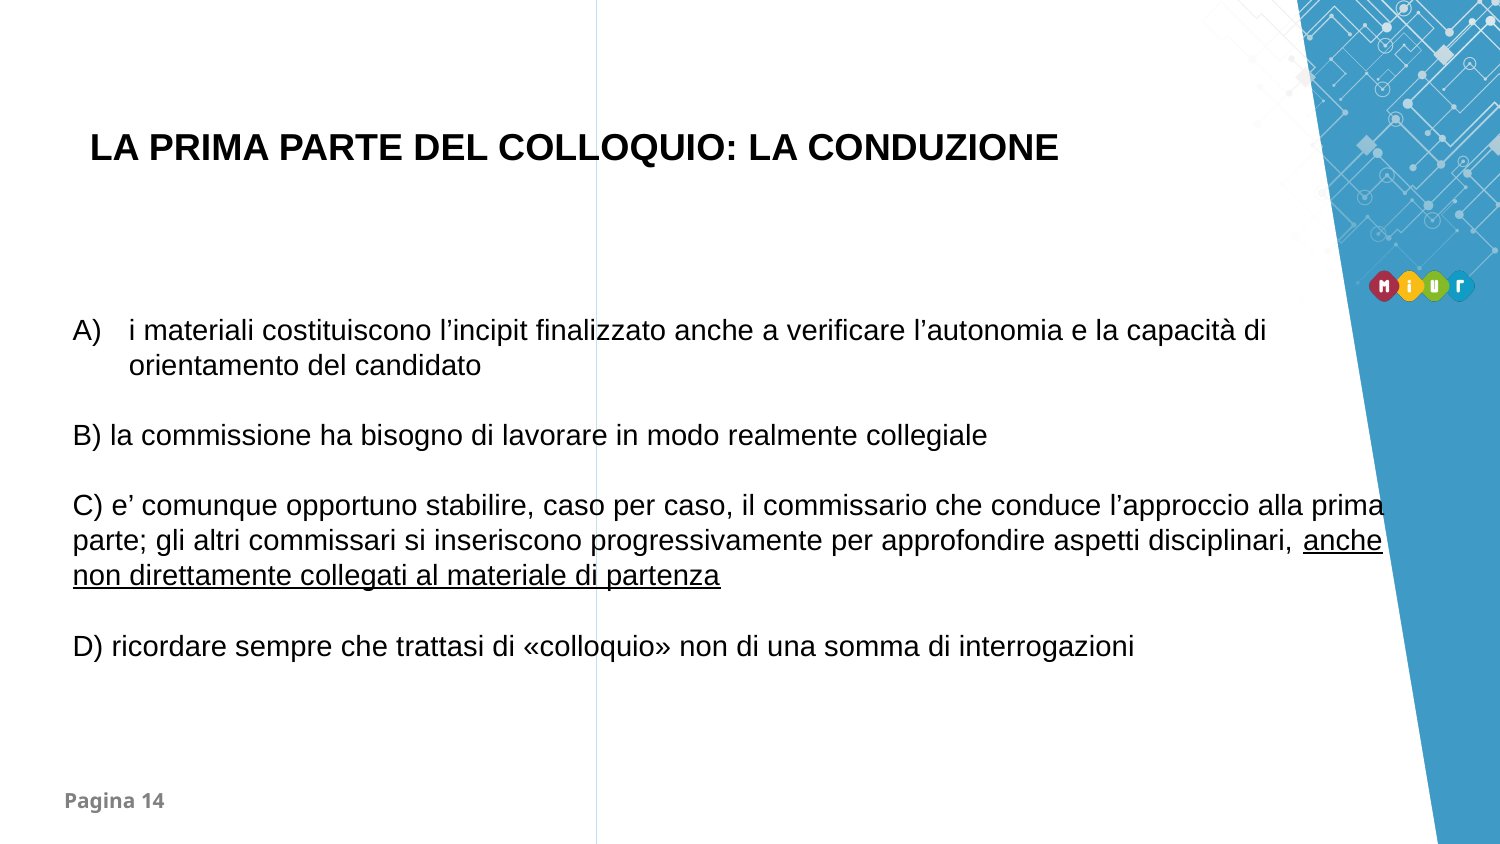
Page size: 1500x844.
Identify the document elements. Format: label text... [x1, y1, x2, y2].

picture [1017, 0, 1500, 341]
text_box LA PRIMA PARTE DEL COLLOQUIO: LA CONDUZIONE [74, 115, 1425, 303]
text_box i materiali costituiscono l’incipit finalizzato anche a verificare l’autonomia e la capacità di orientamento del candidato B) la commissione ha bisogno di lavorare in modo realmente collegiale C) e’ comunque opportuno stabilire, caso per caso, il commissario che conduce l’approccio alla prima parte; gli altri commissari si inseriscono progressivamente per approfondire aspetti disciplinari, anche non direttamente collegati al materiale di partenza D) ricordare sempre che trattasi di «colloquio» non di una somma di interrogazioni [57, 268, 1408, 844]
